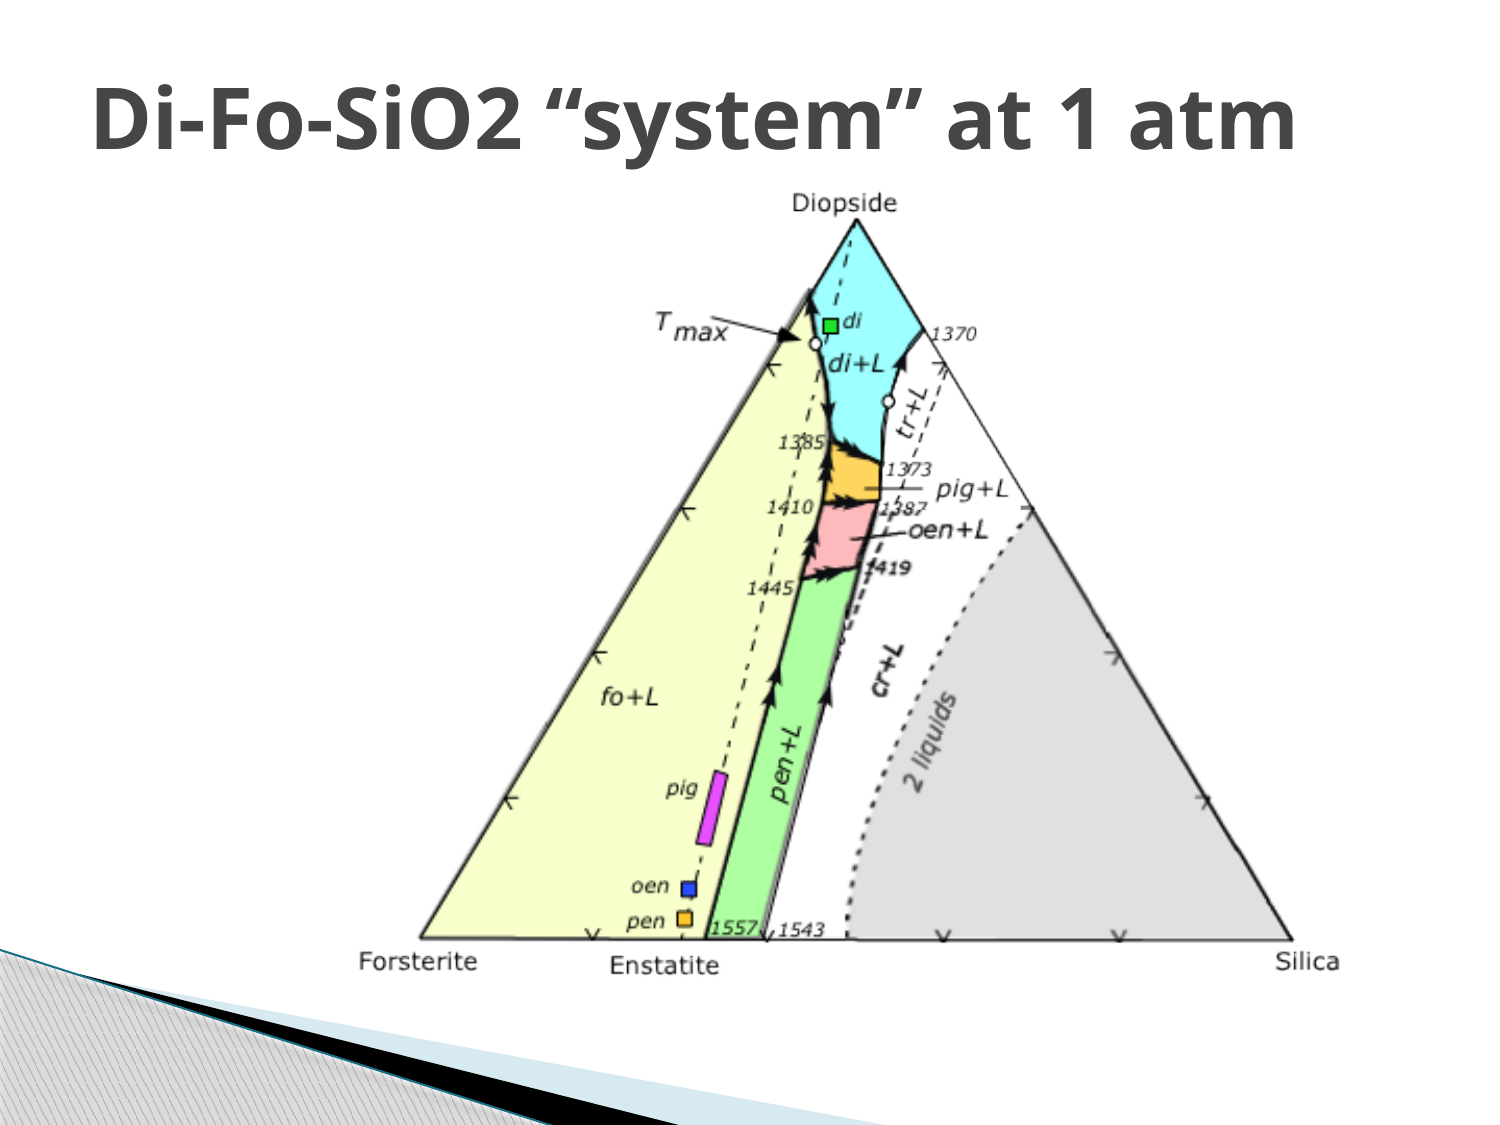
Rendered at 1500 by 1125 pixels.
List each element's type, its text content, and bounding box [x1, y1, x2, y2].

title Di-Fo-SiO2 “system” at 1 atm [75, 45, 1425, 186]
picture [358, 184, 1343, 982]
